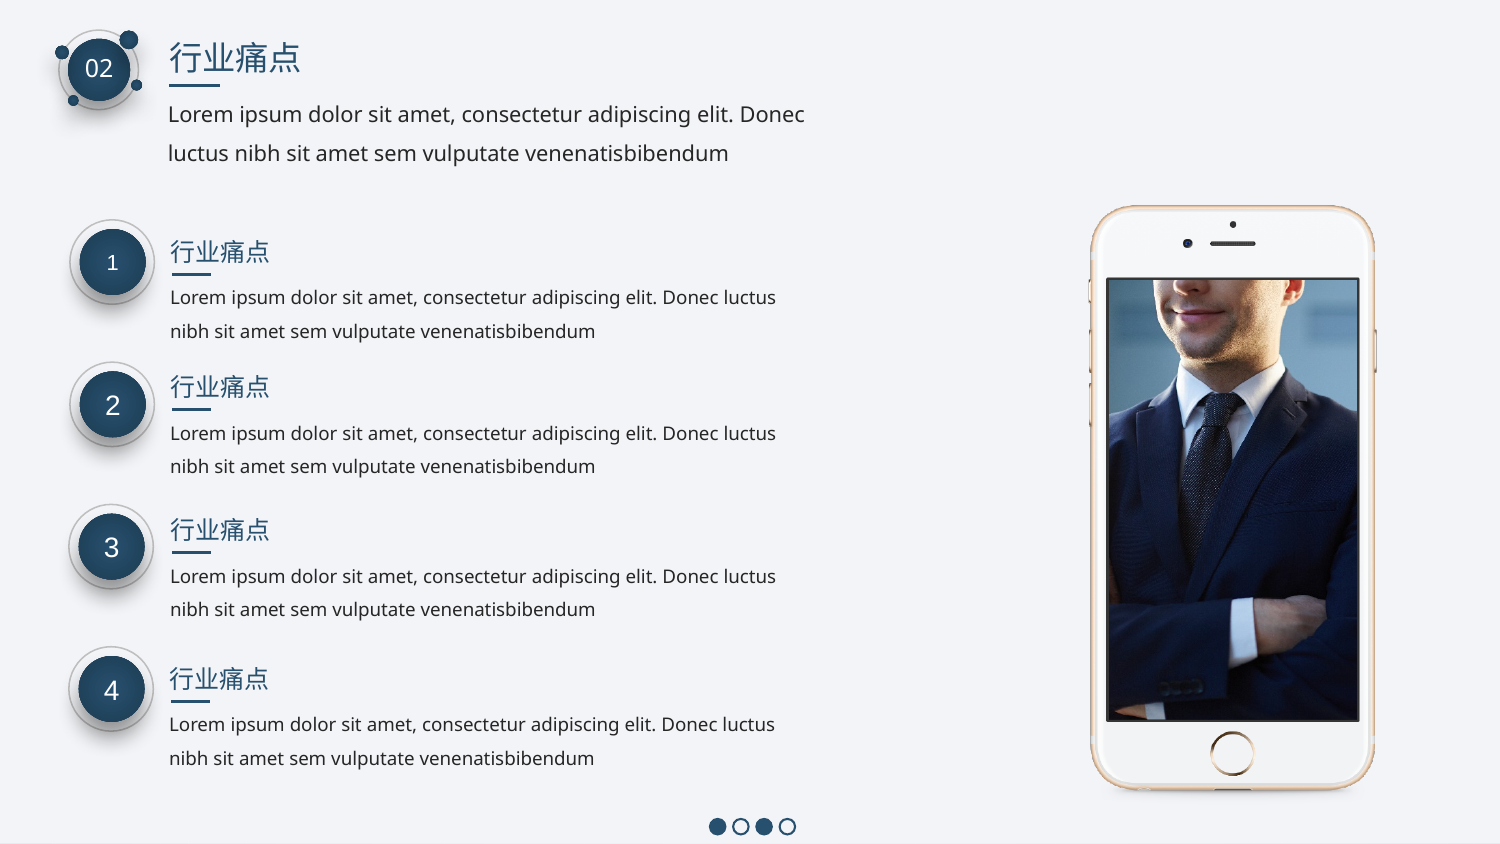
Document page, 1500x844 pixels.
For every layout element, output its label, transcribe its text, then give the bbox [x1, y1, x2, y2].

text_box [68, 504, 154, 589]
text_box Lorem ipsum dolor sit amet, consectetur adipiscing elit. Donec luctus nibh sit amet sem vulputate venenatisbibendum [155, 402, 826, 485]
text_box Lorem ipsum dolor sit amet, consectetur adipiscing elit. Donec luctus nibh sit amet sem vulputate venenatisbibendum [155, 267, 826, 350]
text_box Lorem ipsum dolor sit amet, consectetur adipiscing elit. Donec luctus nibh sit amet sem vulputate venenatisbibendum [153, 79, 825, 174]
text_box Lorem ipsum dolor sit amet, consectetur adipiscing elit. Donec luctus nibh sit amet sem vulputate venenatisbibendum [154, 694, 825, 777]
picture [1069, 181, 1396, 818]
text_box 行业痛点 [156, 364, 441, 410]
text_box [69, 362, 155, 447]
text_box Lorem ipsum dolor sit amet, consectetur adipiscing elit. Donec luctus nibh sit amet sem vulputate venenatisbibendum [155, 545, 826, 628]
text_box 行业痛点 [156, 507, 441, 553]
text_box 行业痛点 [156, 229, 441, 274]
text_box 02 [70, 45, 129, 91]
text_box 行业痛点 [155, 656, 440, 701]
text_box 行业痛点 [154, 30, 318, 79]
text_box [68, 646, 154, 732]
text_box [69, 219, 155, 305]
